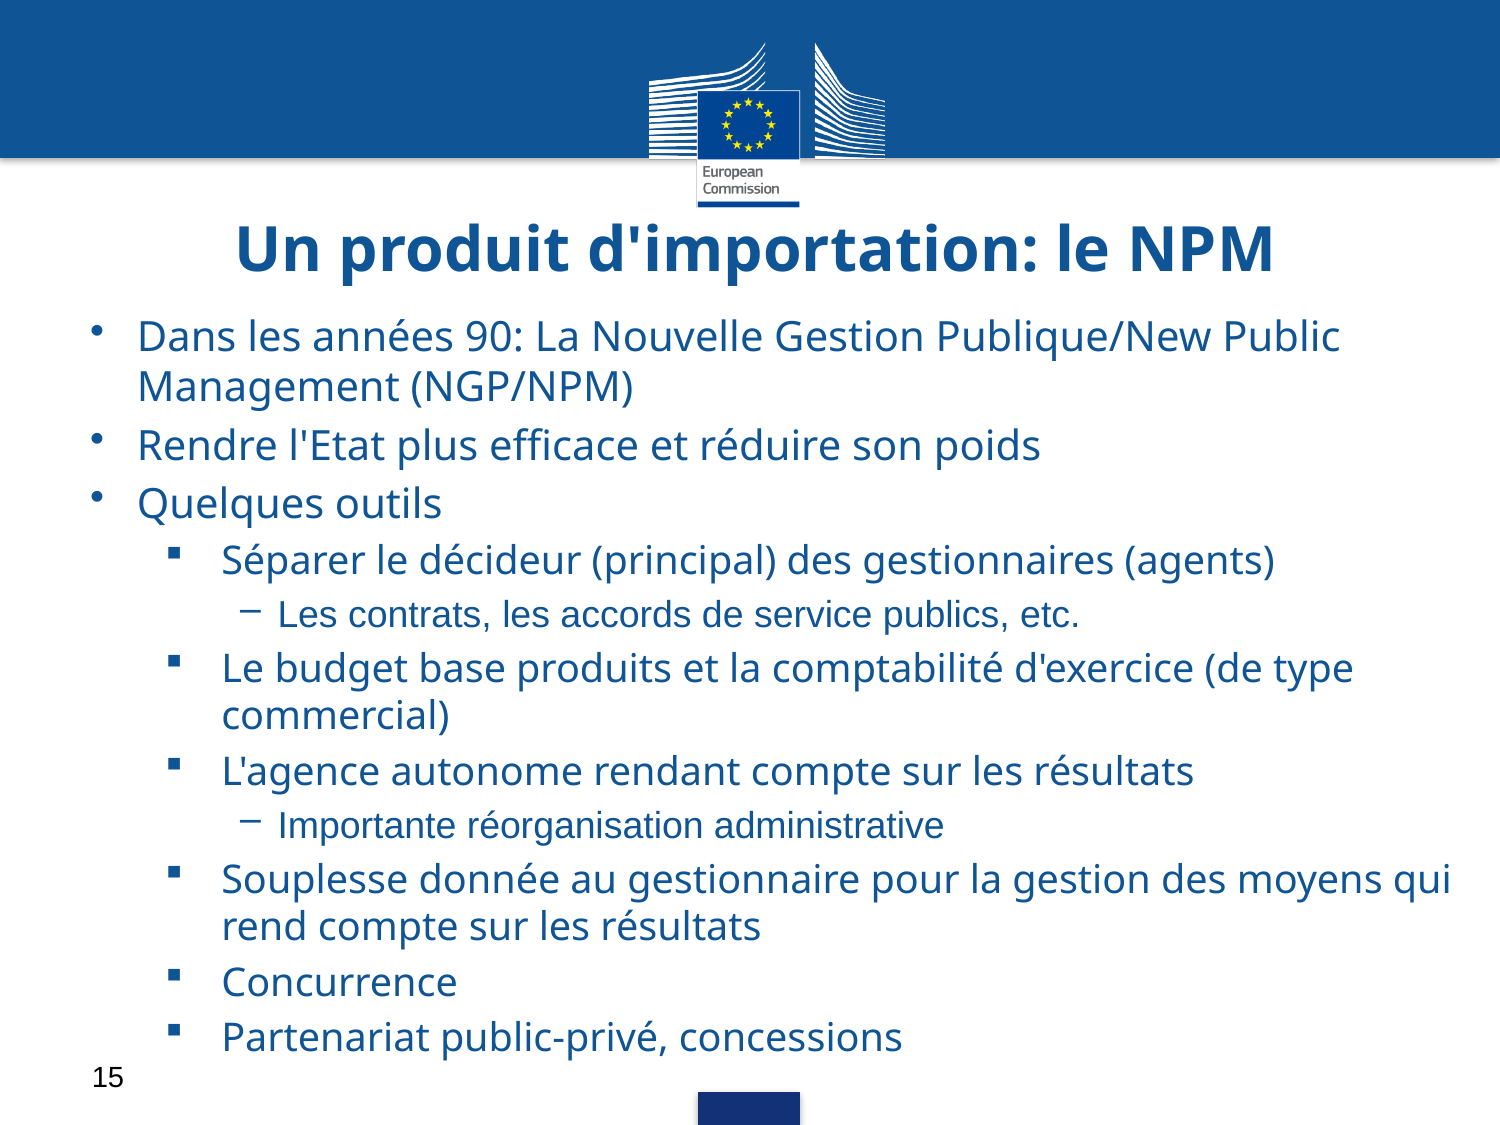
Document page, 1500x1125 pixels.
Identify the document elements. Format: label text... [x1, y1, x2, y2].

slide_number 15 [76, 1022, 553, 1102]
picture [649, 42, 885, 152]
list Dans les années 90: La Nouvelle Gestion Publique/New Public Management (NGP/NPM) Rendre l'Etat plus efficace et réduire son poids Quelques outils Séparer le décideur (principal) des gestionnaires (agents) Les contrats, les accords de service publics, etc. Le budget base produits et la comptabilité d'exercice (de type commercial) L'agence autonome rendant compte sur les résultats Importante réorganisation administrative Souplesse donnée au gestionnaire pour la gestion des moyens qui rend compte sur les résultats Concurrence Partenariat public-privé, concessions [0, 234, 1500, 1085]
title Un produit d'importation: le NPM [0, 152, 1500, 234]
